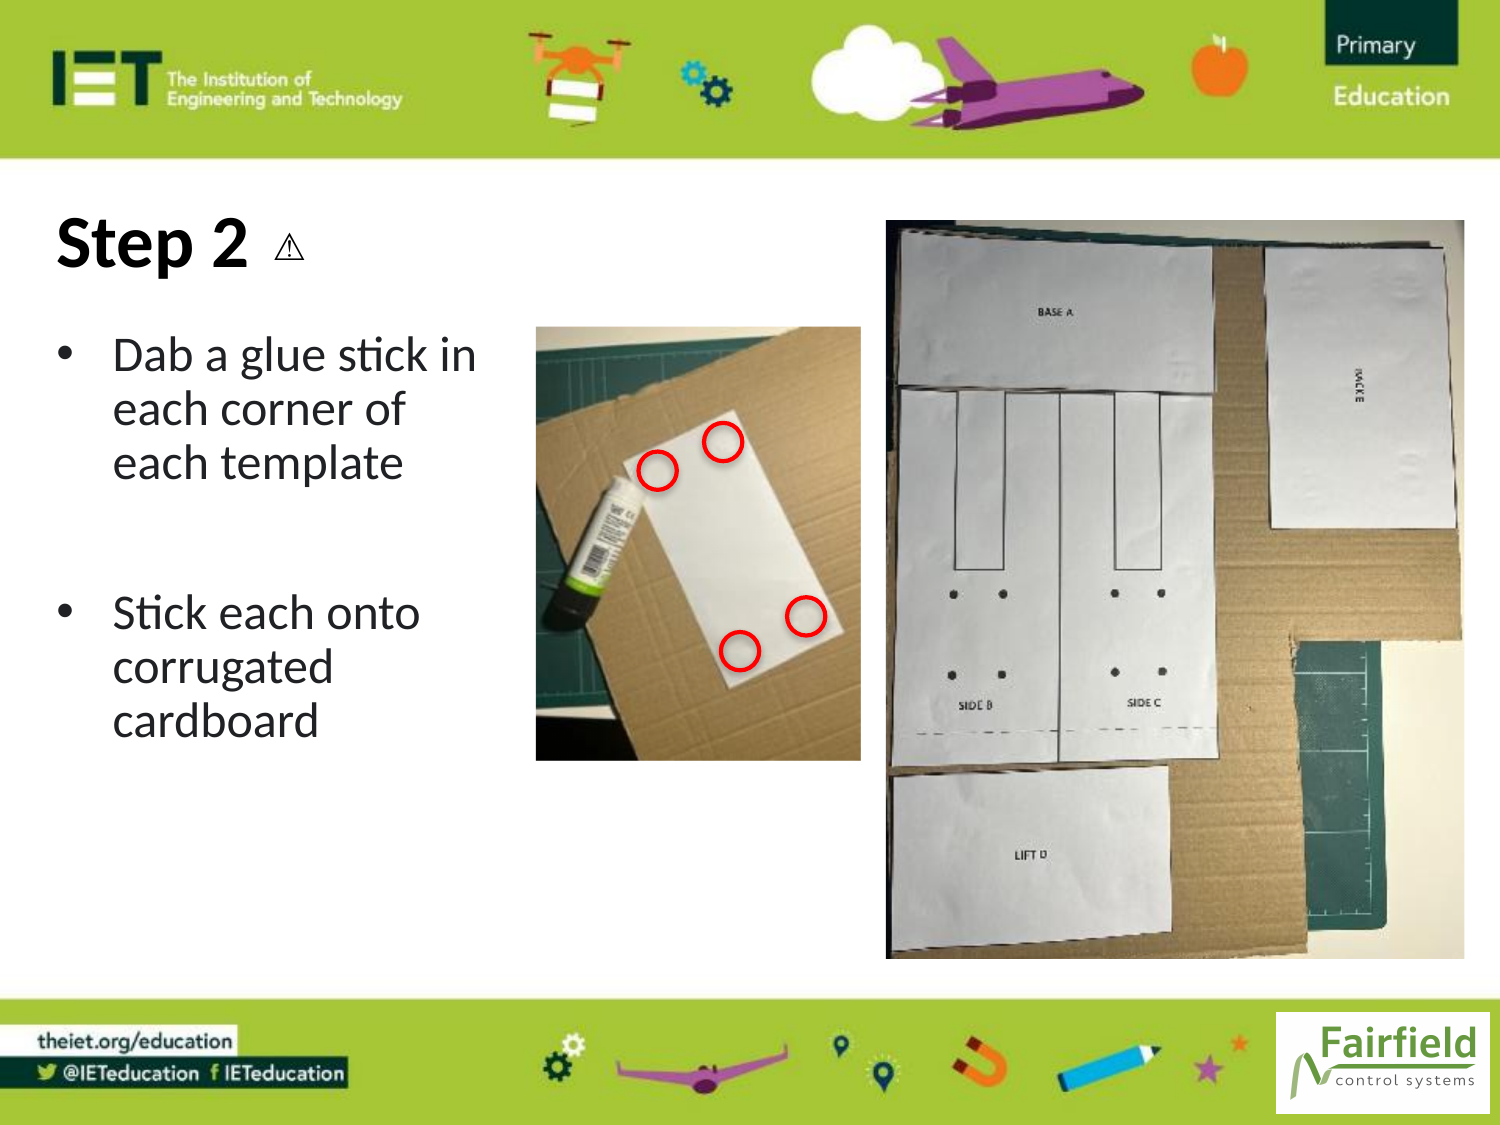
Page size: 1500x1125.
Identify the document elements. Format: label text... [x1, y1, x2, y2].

text_box ⚠ [258, 215, 334, 276]
picture [0, 0, 1500, 1125]
text_box Step 2 [41, 185, 324, 291]
text_box Dab a glue stick in each corner of each template Stick each onto corrugated cardboard [41, 321, 513, 756]
text_box [0, 171, 1484, 306]
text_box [534, 325, 861, 761]
